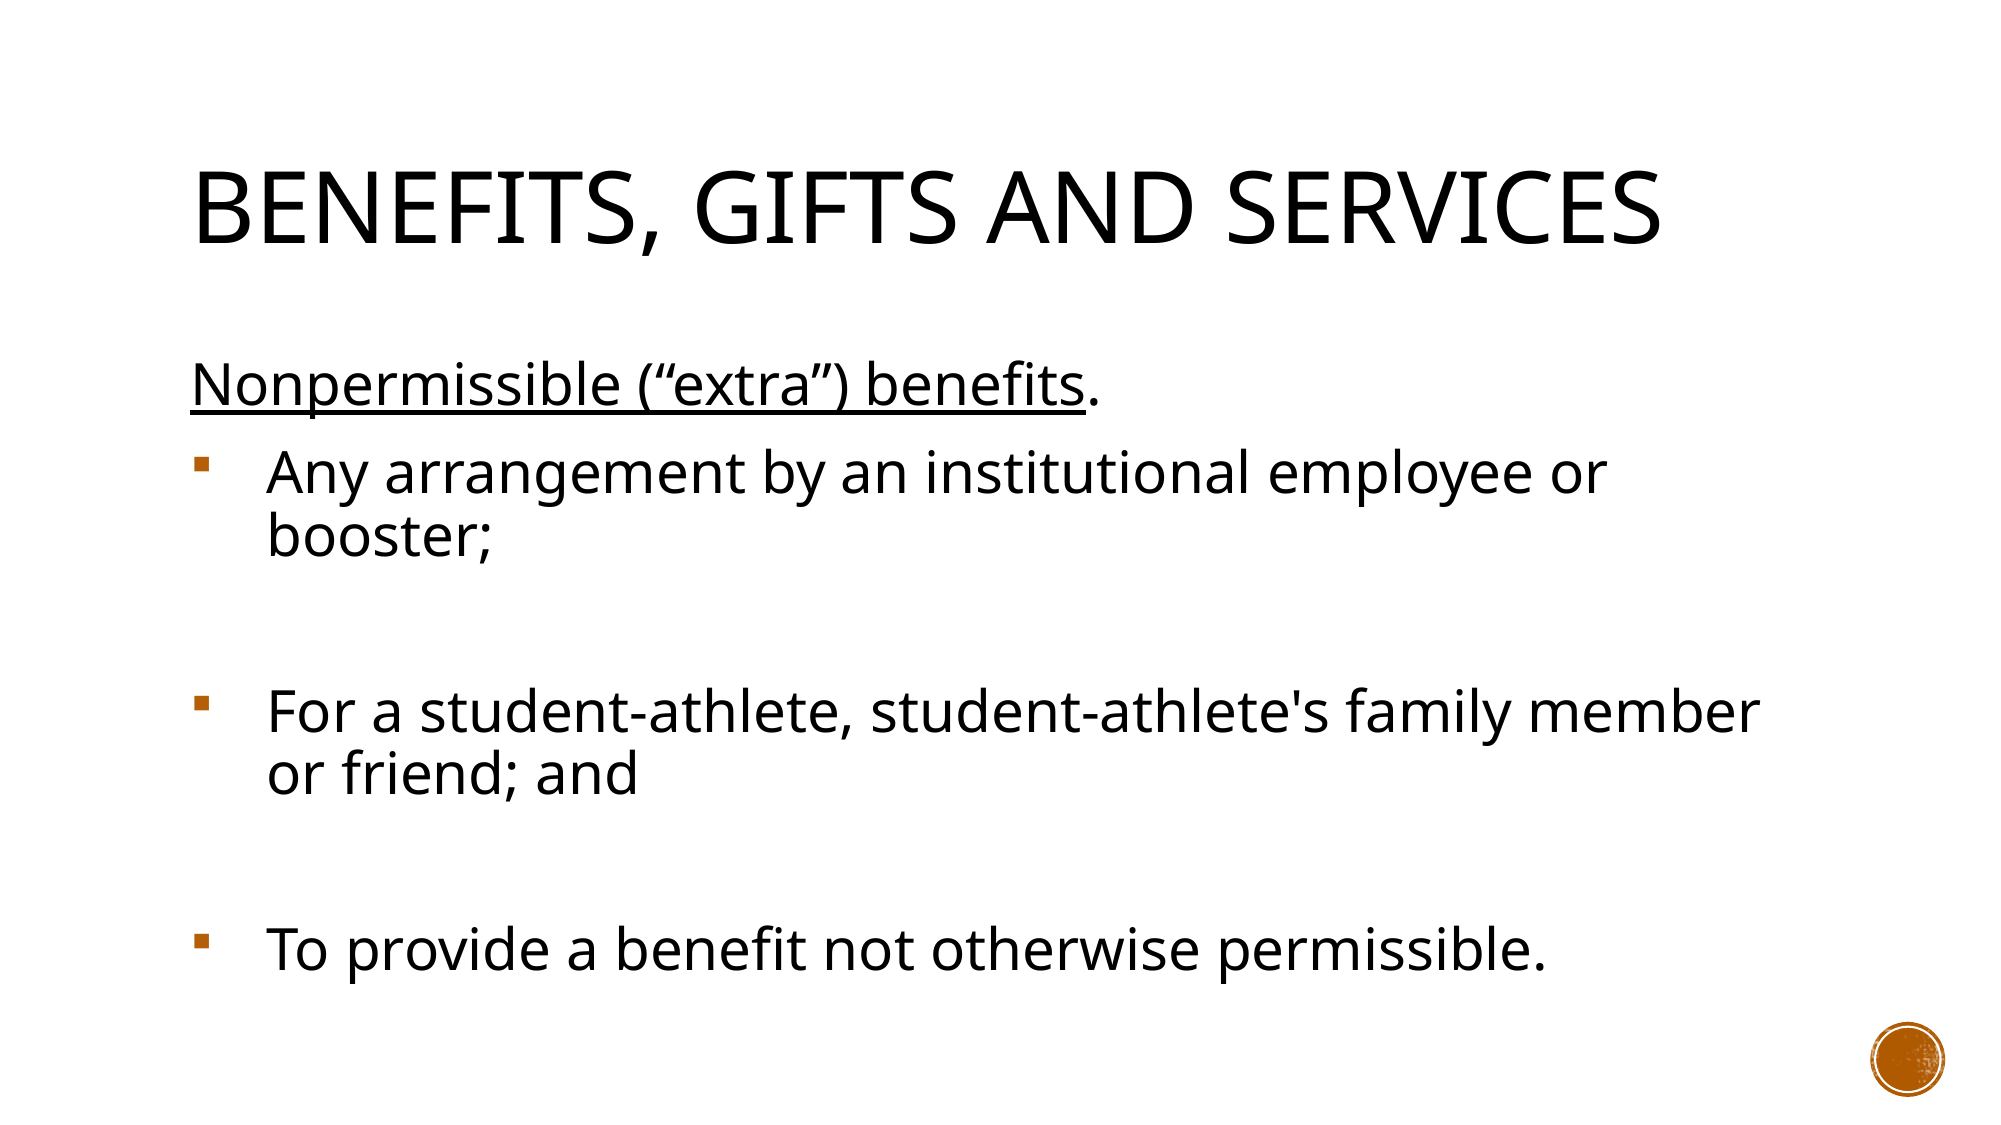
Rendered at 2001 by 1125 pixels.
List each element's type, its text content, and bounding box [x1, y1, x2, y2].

title Benefits, gifts and services [175, 79, 1826, 344]
list Nonpermissible (“extra”) benefits. Any arrangement by an institutional employee or booster; For a student-athlete, student-athlete's family member or friend; and To provide a benefit not otherwise permissible. [175, 348, 1826, 1078]
